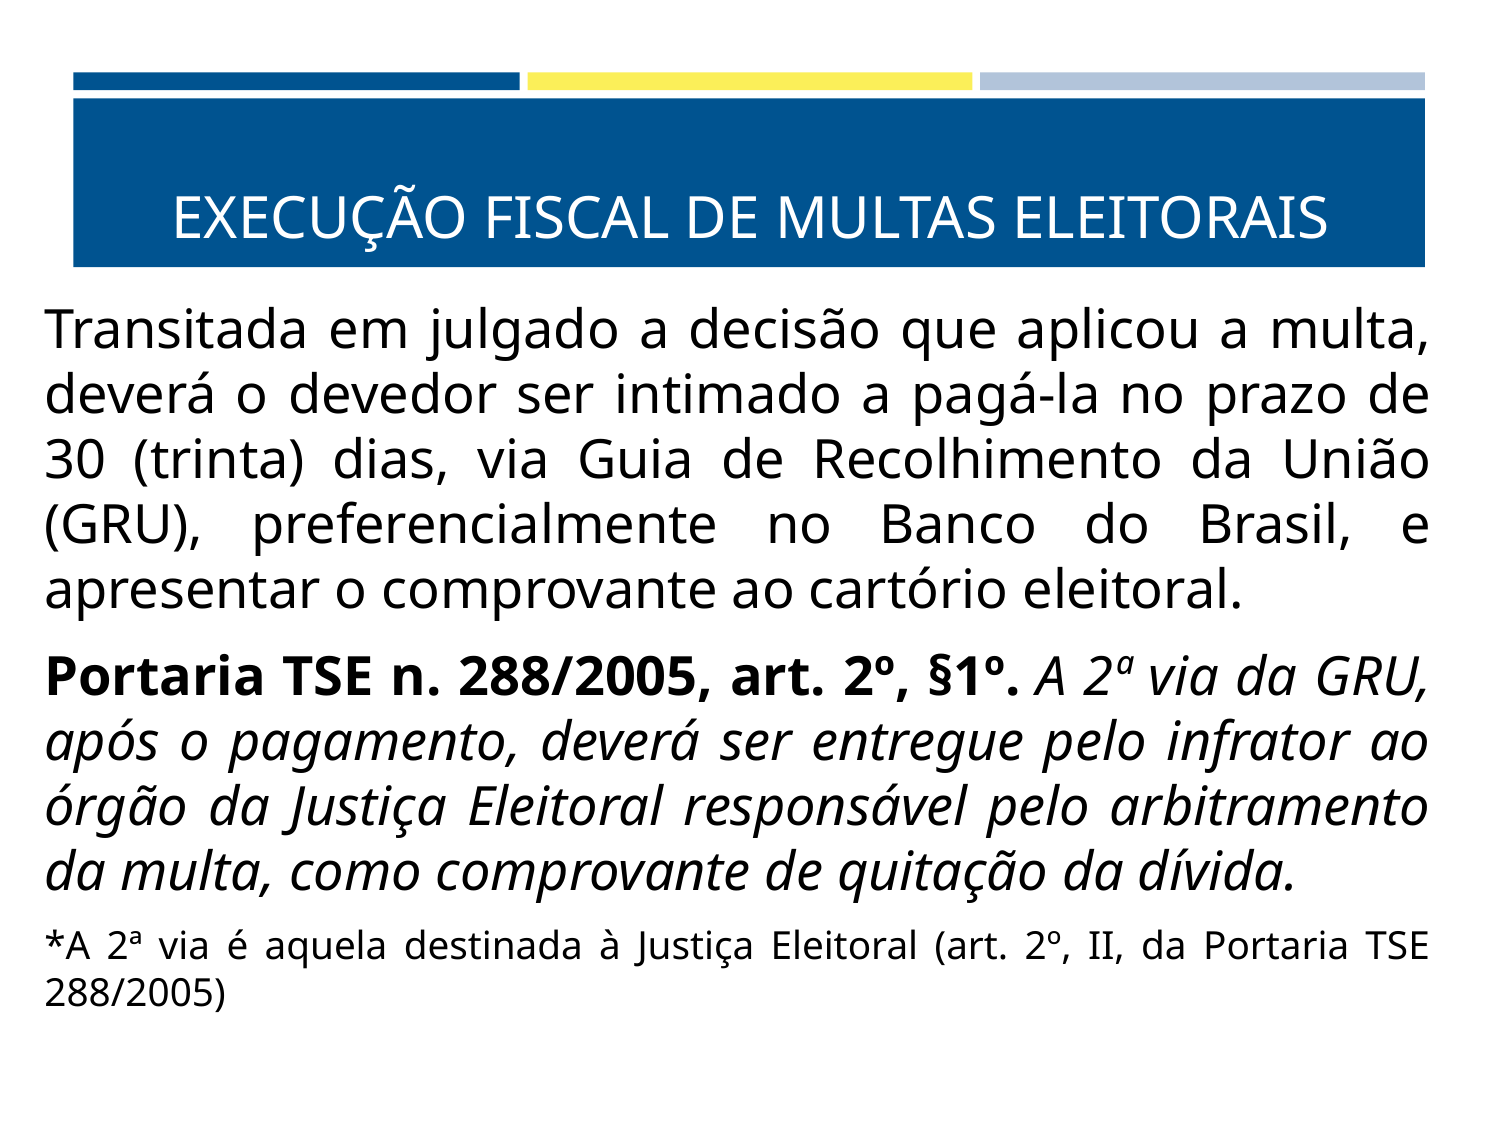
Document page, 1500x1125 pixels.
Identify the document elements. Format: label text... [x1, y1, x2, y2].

list Transitada em julgado a decisão que aplicou a multa, deverá o devedor ser intimado a pagá-la no prazo de 30 (trinta) dias, via Guia de Recolhimento da União (GRU), preferencialmente no Banco do Brasil, e apresentar o comprovante ao cartório eleitoral. Portaria TSE n. 288/2005, art. 2º, §1º. A 2ª via da GRU, após o pagamento, deverá ser entregue pelo infrator ao órgão da Justiça Eleitoral responsável pelo arbitramento da multa, como comprovante de quitação da dívida. *A 2ª via é aquela destinada à Justiça Eleitoral (art. 2º, II, da Portaria TSE 288/2005) [29, 287, 1447, 1095]
title EXECUÇÃO FISCAL DE MULTAS ELEITORAIS [95, 112, 1406, 259]
